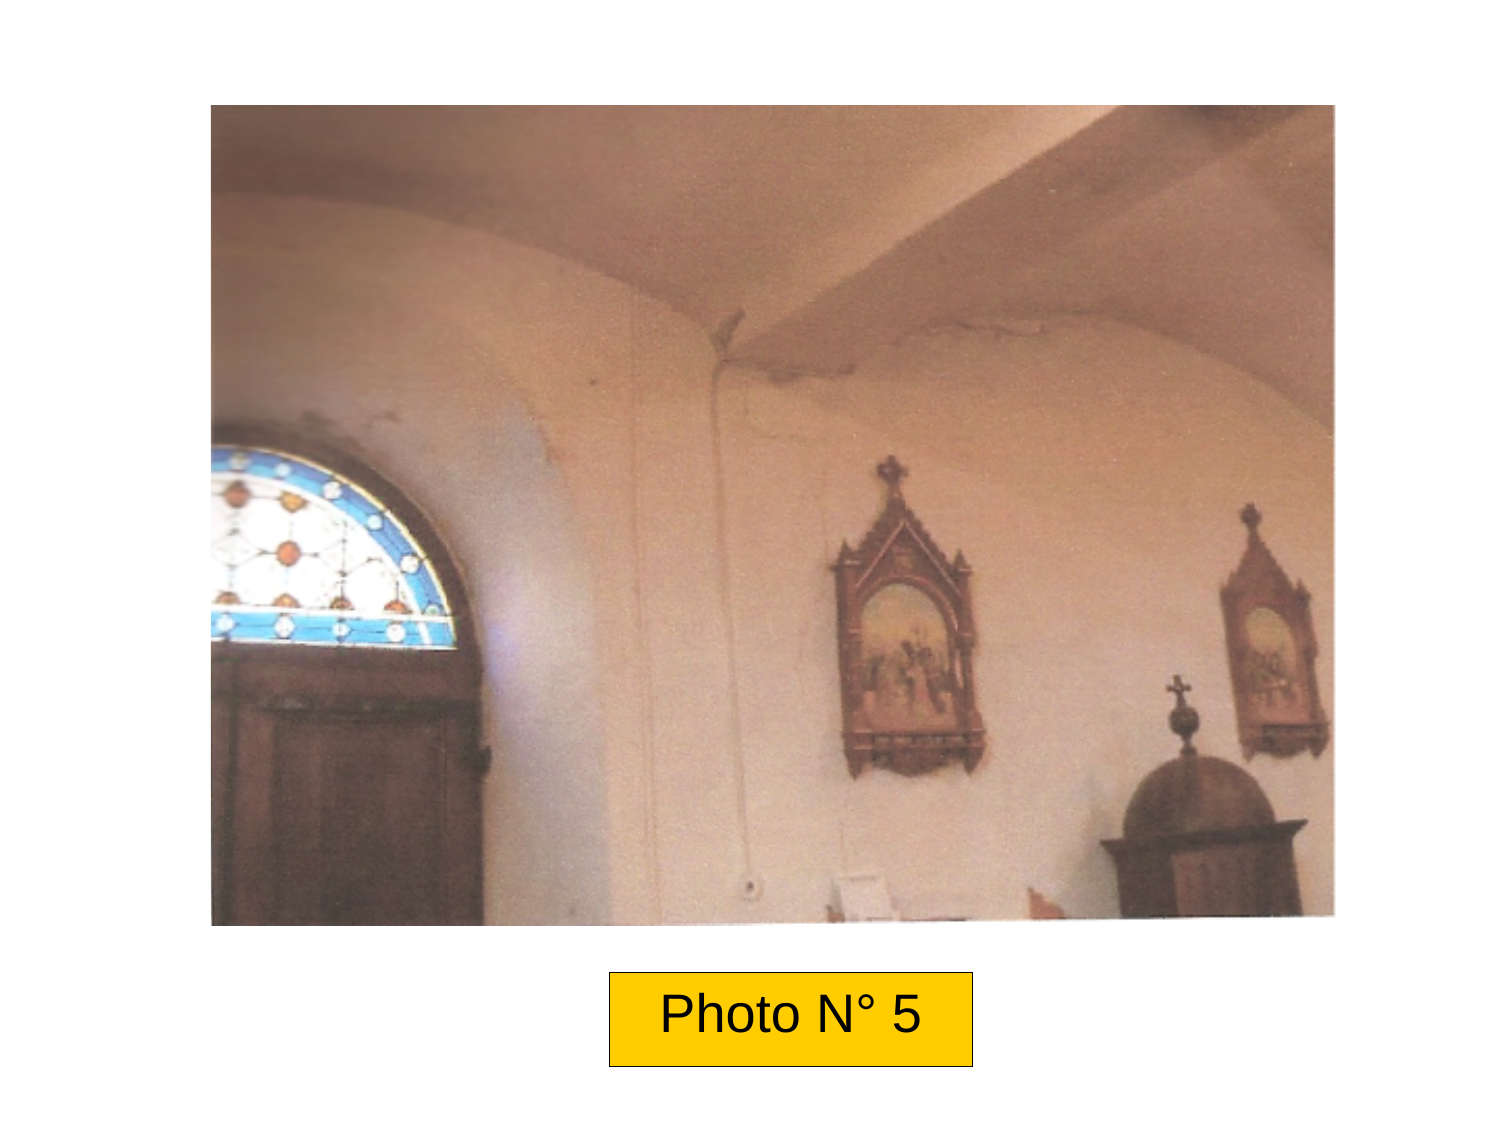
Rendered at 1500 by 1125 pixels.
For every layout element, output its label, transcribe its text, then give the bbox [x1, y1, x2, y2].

picture [210, 105, 1336, 927]
text_box Photo N° 5 [609, 972, 973, 1067]
